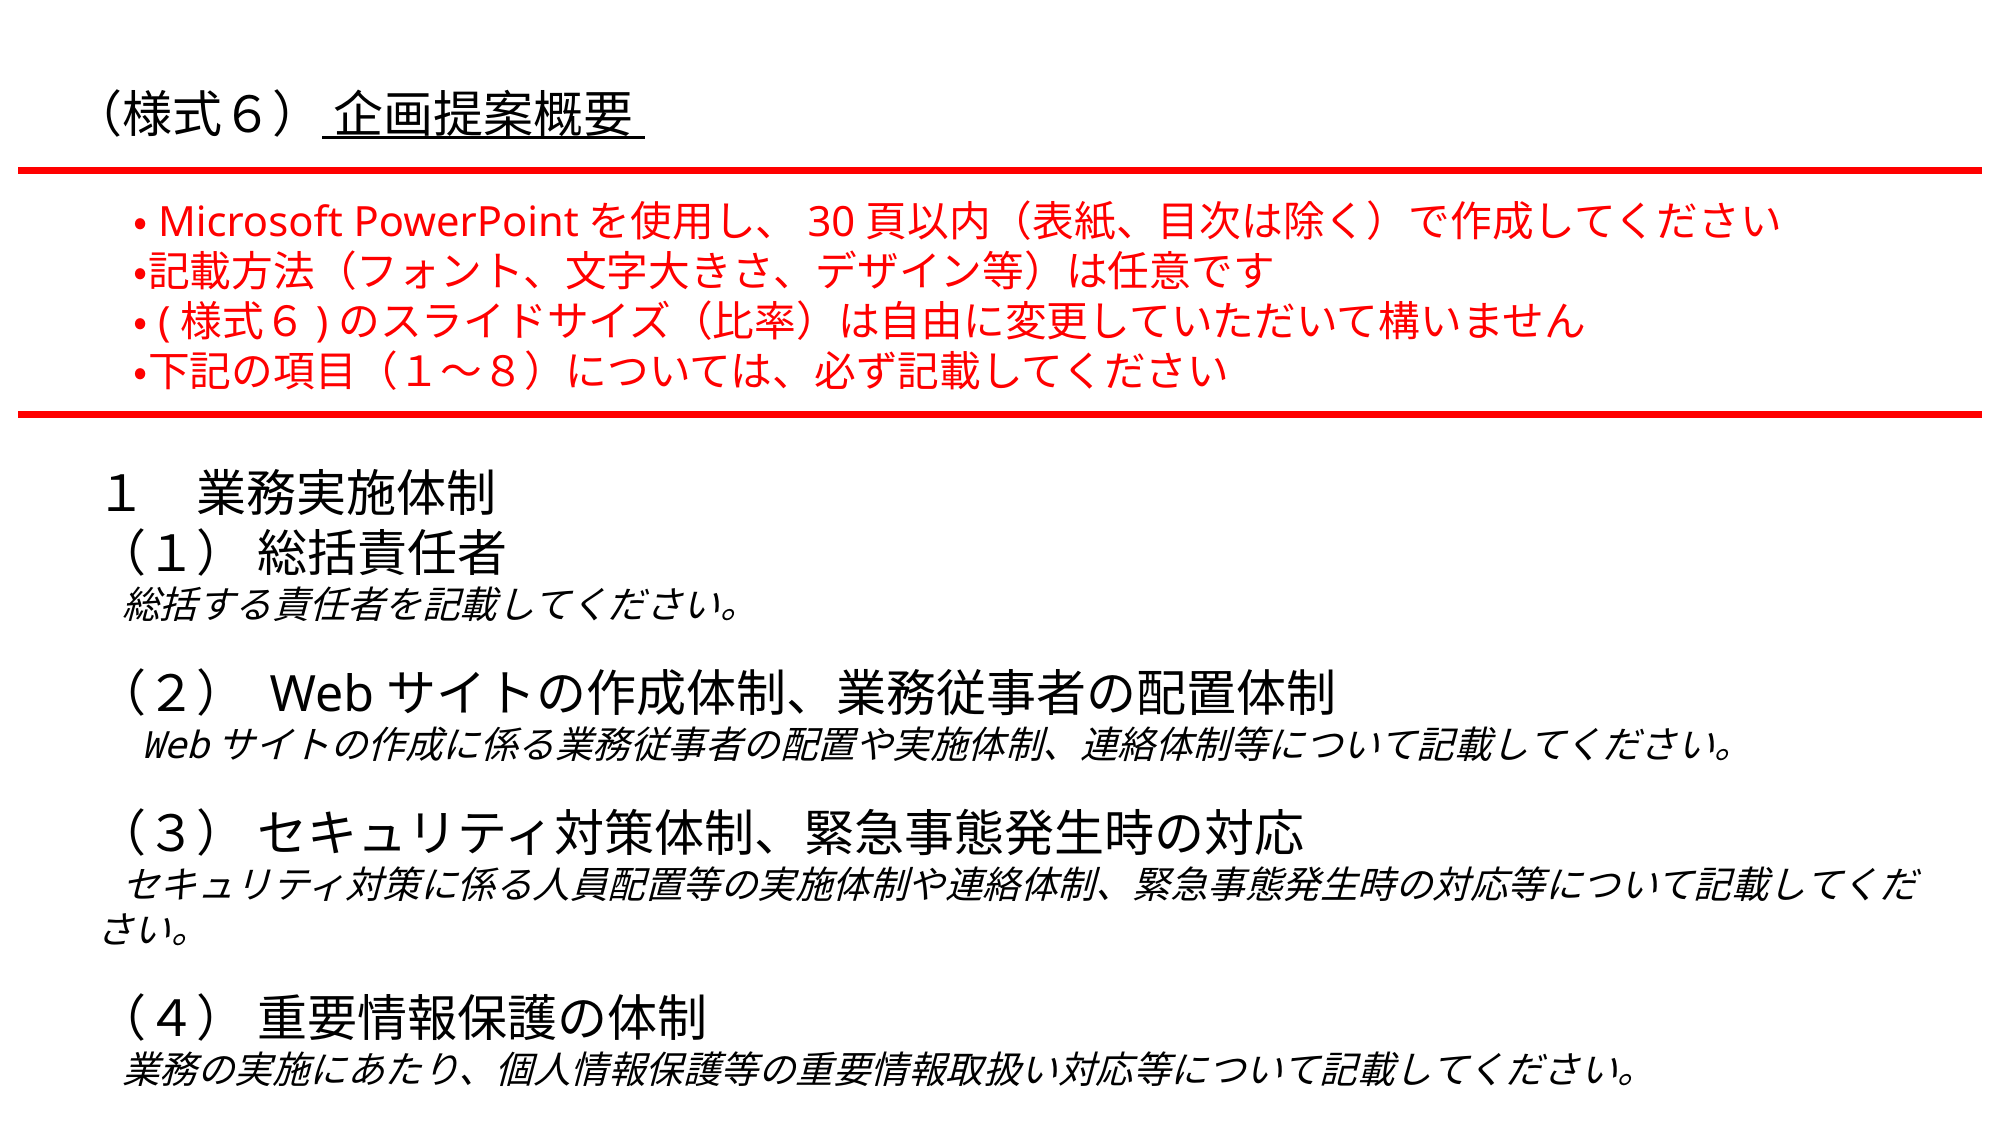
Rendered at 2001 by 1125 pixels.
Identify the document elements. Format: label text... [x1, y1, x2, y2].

text_box ・Microsoft PowerPointを使用し、30頁以内（表紙、目次は除く）で作成してください ・記載方法（フォント、文字大きさ、デザイン等）は任意です ・(様式６)のスライドサイズ（比率）は自由に変更していただいて構いません ・下記の項目（１～８）については、必ず記載してください [119, 187, 1797, 403]
text_box １ 業務実施体制 （１） 総括責任者 総括する責任者を記載してください。 （２） Webサイトの作成体制、業務従事者の配置体制 Webサイトの作成に係る業務従事者の配置や実施体制、連絡体制等について記載してください。 （３） セキュリティ対策体制、緊急事態発生時の対応 セキュリティ対策に係る人員配置等の実施体制や連絡体制、緊急事態発生時の対応等について記載してください。 （４） 重要情報保護の体制 業務の実施にあたり、個人情報保護等の重要情報取扱い対応等について記載してください。 [81, 454, 1962, 1125]
text_box （様式６） 企画提案概要 [57, 74, 660, 150]
